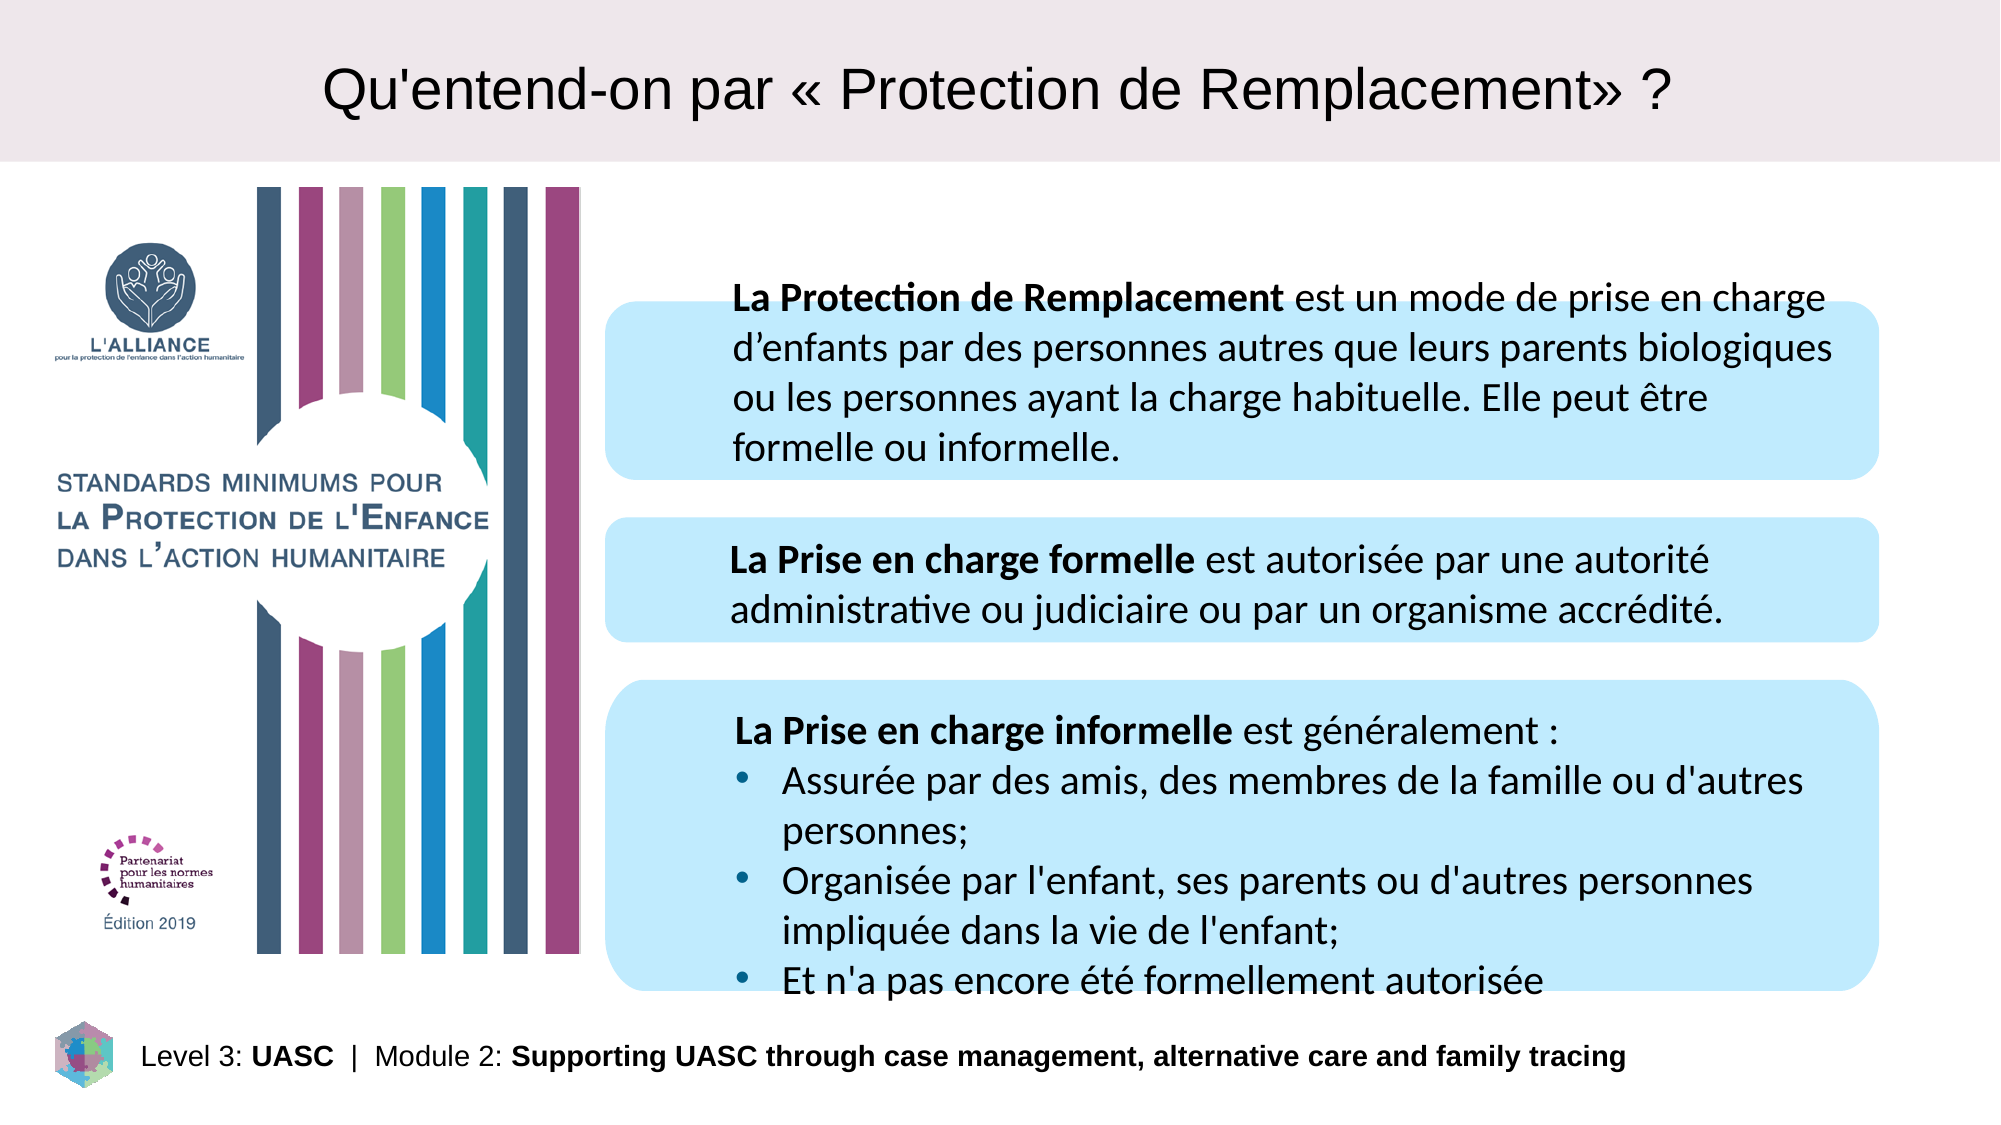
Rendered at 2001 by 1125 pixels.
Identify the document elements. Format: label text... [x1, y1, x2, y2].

picture [24, 187, 581, 954]
title Qu'entend-on par « Protection de Remplacement» ? [106, 19, 1890, 163]
picture [55, 1021, 113, 1088]
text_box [604, 517, 1880, 643]
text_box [604, 679, 1880, 1026]
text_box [604, 260, 1880, 481]
